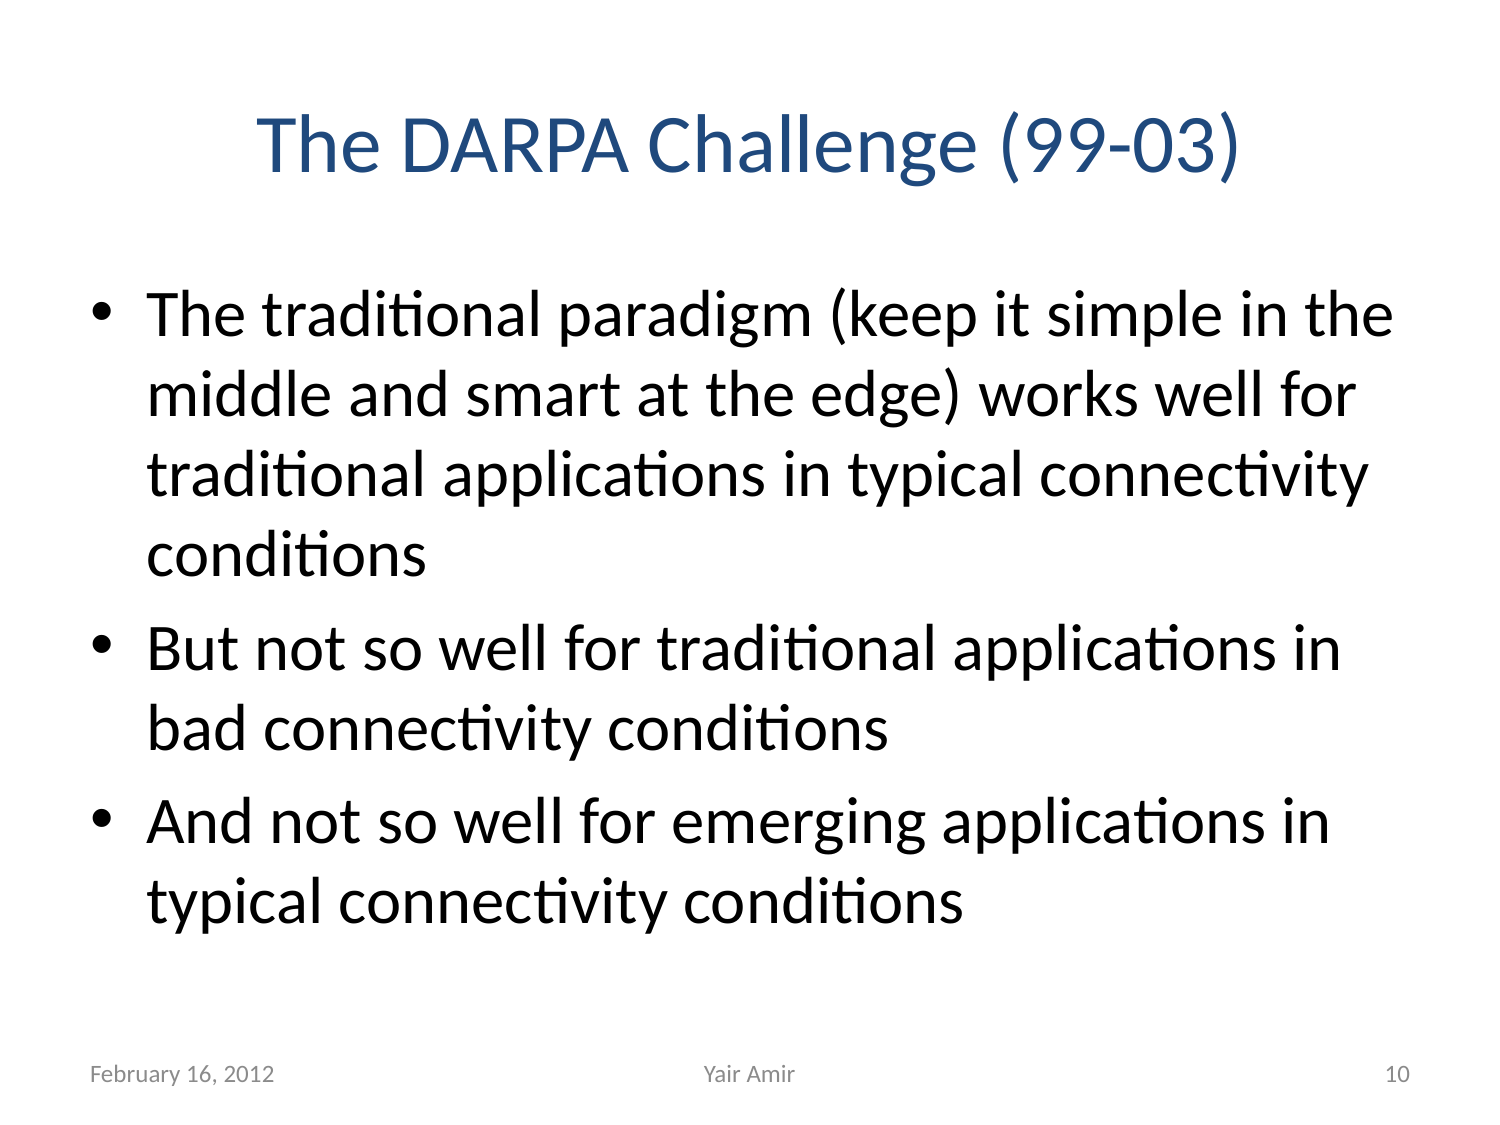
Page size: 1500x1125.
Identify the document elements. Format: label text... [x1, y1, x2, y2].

list The traditional paradigm (keep it simple in the middle and smart at the edge) works well for traditional applications in typical connectivity conditions But not so well for traditional applications in bad connectivity conditions And not so well for emerging applications in typical connectivity conditions [75, 262, 1425, 1005]
title The DARPA Challenge (99-03) [75, 45, 1425, 233]
footer Yair Amir [512, 1042, 988, 1103]
slide_number 10 [1074, 1042, 1425, 1103]
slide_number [75, 1042, 425, 1103]
